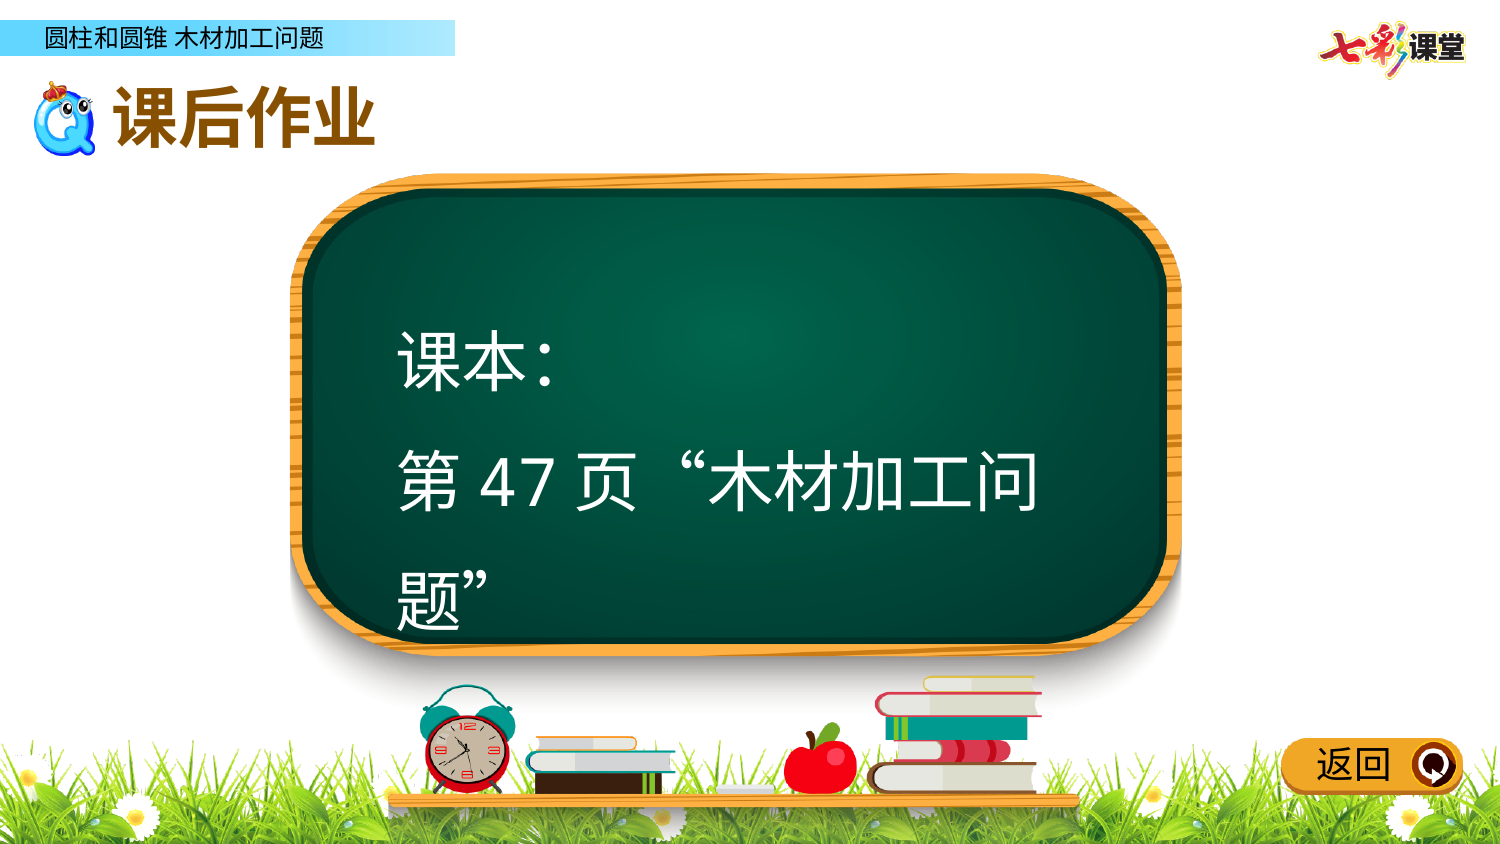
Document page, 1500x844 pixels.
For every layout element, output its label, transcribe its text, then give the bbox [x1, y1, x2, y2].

picture [0, 173, 1500, 844]
picture [1316, 20, 1468, 80]
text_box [1281, 733, 1464, 795]
picture [34, 80, 96, 157]
text_box 课后作业 [100, 69, 404, 161]
